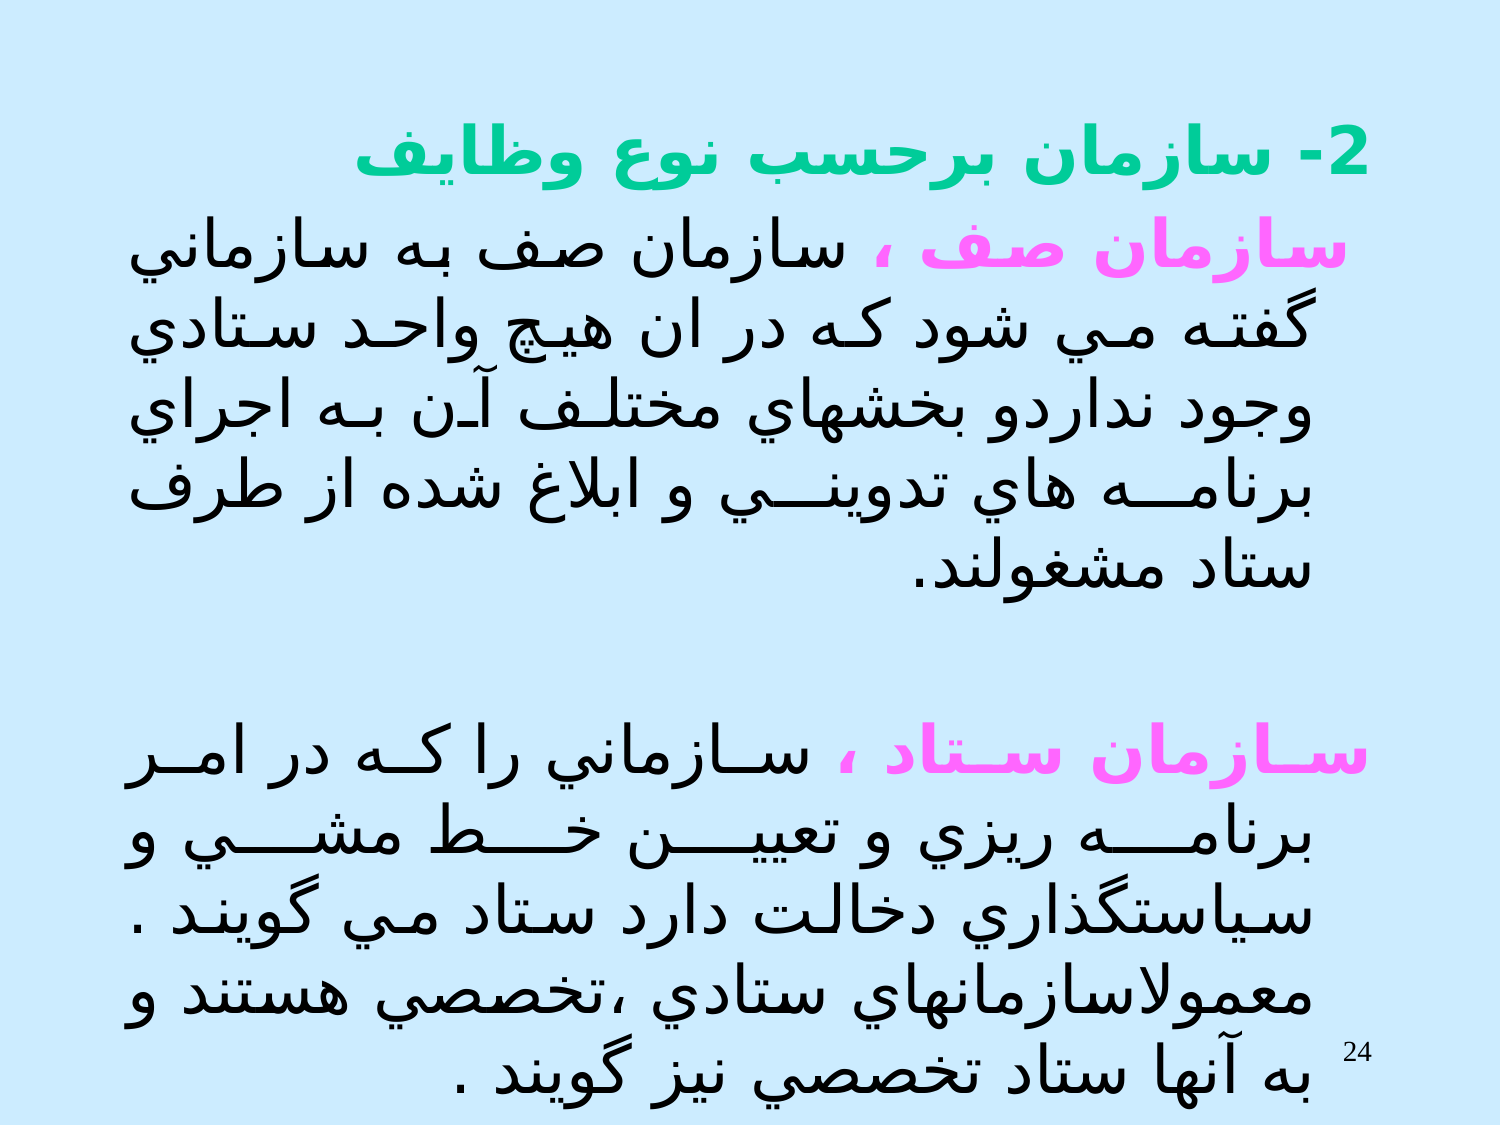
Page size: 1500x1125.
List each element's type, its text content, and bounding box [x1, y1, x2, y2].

list 2- سازمان برحسب نوع وظايف سازمان صف ، سازمان صف به سازماني گفته مي شود كه در ان هيچ واحد ستادي وجود نداردو بخشهاي مختلف آن به اجراي برنامه هاي تدويني و ابلاغ شده از طرف ستاد مشغولند. سازمان ستاد ، سازماني را كه در امر برنامه ريزي و تعيين خط مشي و سياستگذاري دخالت دارد ستاد مي گويند . معمولاسازمانهاي ستادي ،تخصصي هستند و به آنها ستاد تخصصي نيز گويند . [112, 99, 1388, 1001]
slide_number 24 [1074, 1024, 1388, 1101]
